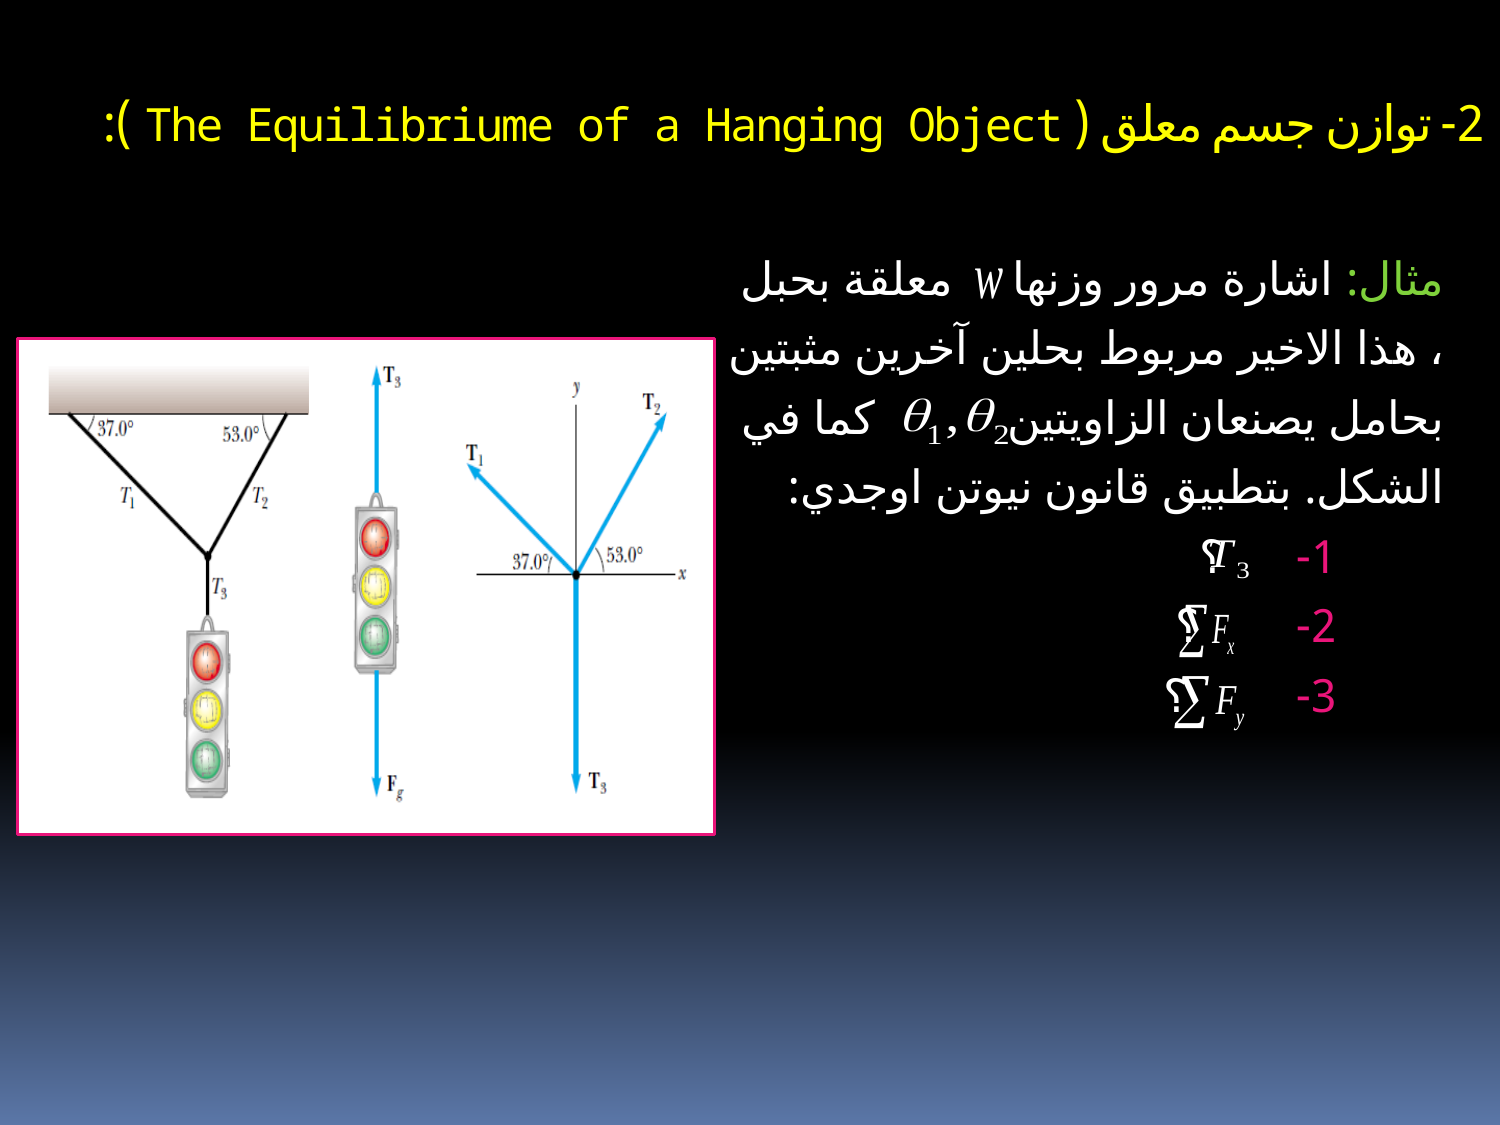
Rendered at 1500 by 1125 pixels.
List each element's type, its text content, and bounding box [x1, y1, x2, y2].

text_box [973, 254, 1023, 315]
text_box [894, 382, 1023, 457]
title 2- توازن جسم معلق ( The Equilibriume of a Hanging Object ): [0, 83, 1500, 197]
picture [28, 361, 692, 812]
list مثال: اشارة مرور وزنها معلقة بحبل ، هذا الاخير مربوط بحلين آخرين مثبتين بحامل يصنعان الزاويتين كما في الشكل. بتطبيق قانون نيوتن اوجدي: 1- ؟ 2- ؟ 3- ؟ [41, 172, 1471, 1033]
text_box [1206, 526, 1259, 589]
text_box [16, 337, 716, 836]
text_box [1174, 596, 1247, 660]
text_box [1169, 668, 1259, 741]
